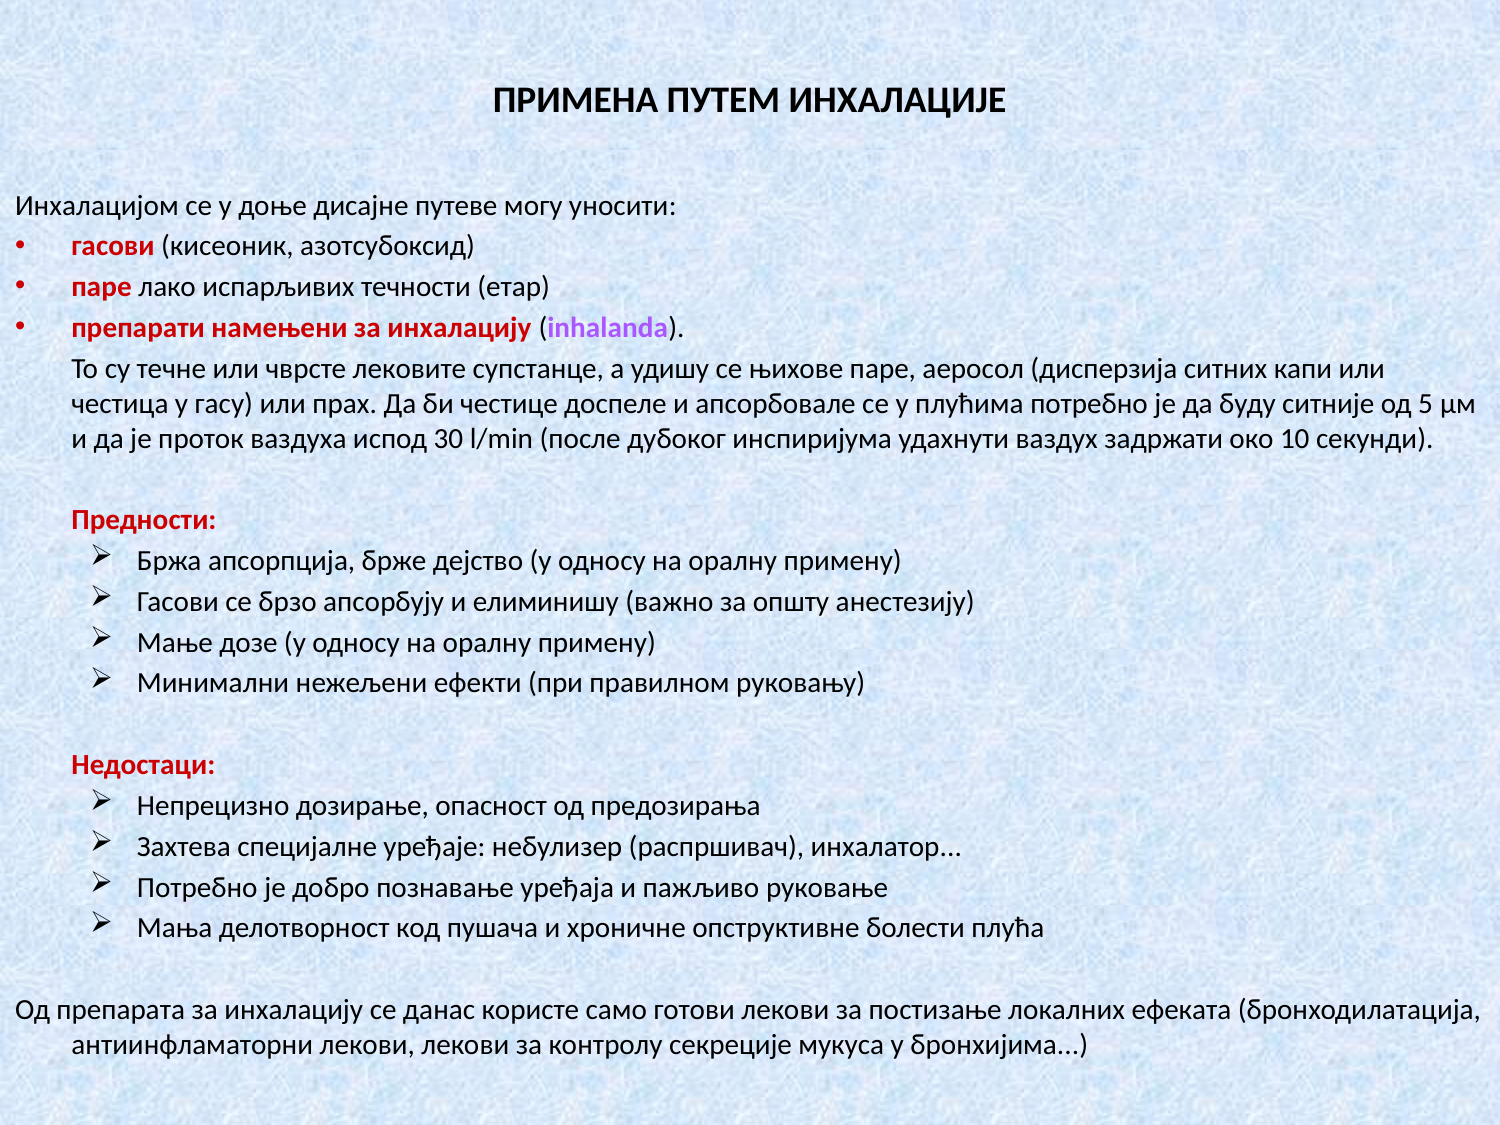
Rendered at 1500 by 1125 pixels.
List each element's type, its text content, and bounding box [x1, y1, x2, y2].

title ПРИМЕНА ПУТЕМ ИНХАЛАЦИЈЕ [0, 0, 1500, 150]
list Инхалацијом се у доње дисајне путеве могу уносити: гасови (кисеоник, азотсубоксид) паре лако испарљивих течности (етар) препарати намењени за инхалацију (inhalanda). То су течне или чврсте лековите супстанце, а удишу се њихове паре, аеросол (дисперзија ситних капи или честица у гасу) или прах. Да би честице доспеле и апсорбовале се у плућима потребно је да буду ситније од 5 μм и да је проток ваздуха испод 30 l/min (после дубоког инспиријума удахнути ваздух задржати око 10 секунди). Предности: Бржа апсорпција, брже дејство (у односу на оралну примену) Гасови се брзо апсорбују и елиминишу (важно за општу анестезију) Мање дозе (у односу на оралну примену) Минимални нежељени ефекти (при правилном руковању) Недостаци: Непрецизно дозирање, опасност од предозирања Захтева специјалне уређаје: небулизер (распршивач), инхалатор... Потребно је добро познавање уређаја и пажљиво руковање Мања делотворност код пушача и хроничне опструктивне болести плућа Од препарата за инхалацију се данас користе само готови лекови за постизање локалних ефеката (бронходилатација, антиинфламаторни лекови, лекови за контролу секреције мукуса у бронхијима...) [0, 150, 1500, 1125]
